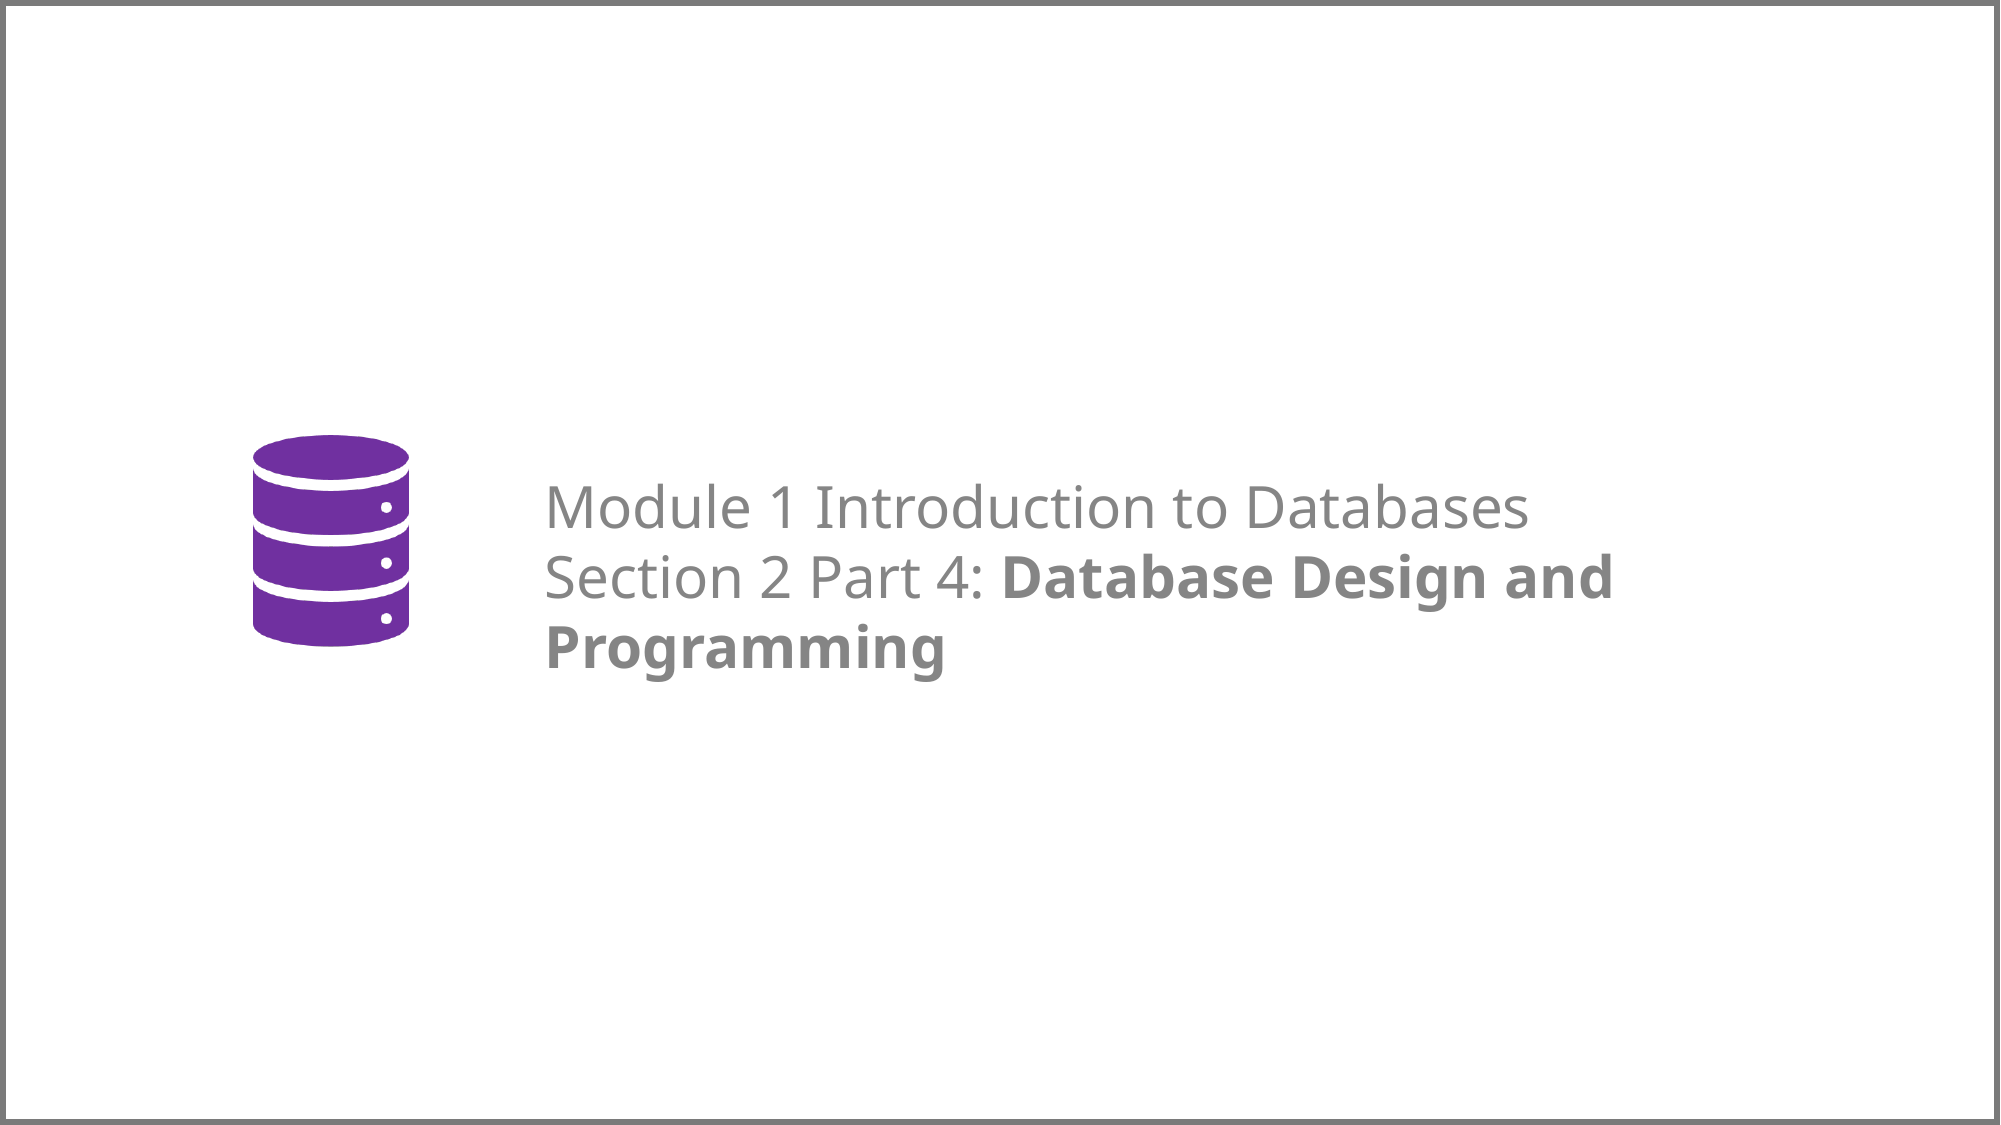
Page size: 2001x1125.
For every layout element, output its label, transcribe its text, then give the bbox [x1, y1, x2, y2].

text_box [0, 0, 2000, 1125]
text_box Module 1 Introduction to Databases Section 2 Part 4: Database Design and Programming [529, 462, 1848, 688]
picture [197, 407, 464, 674]
